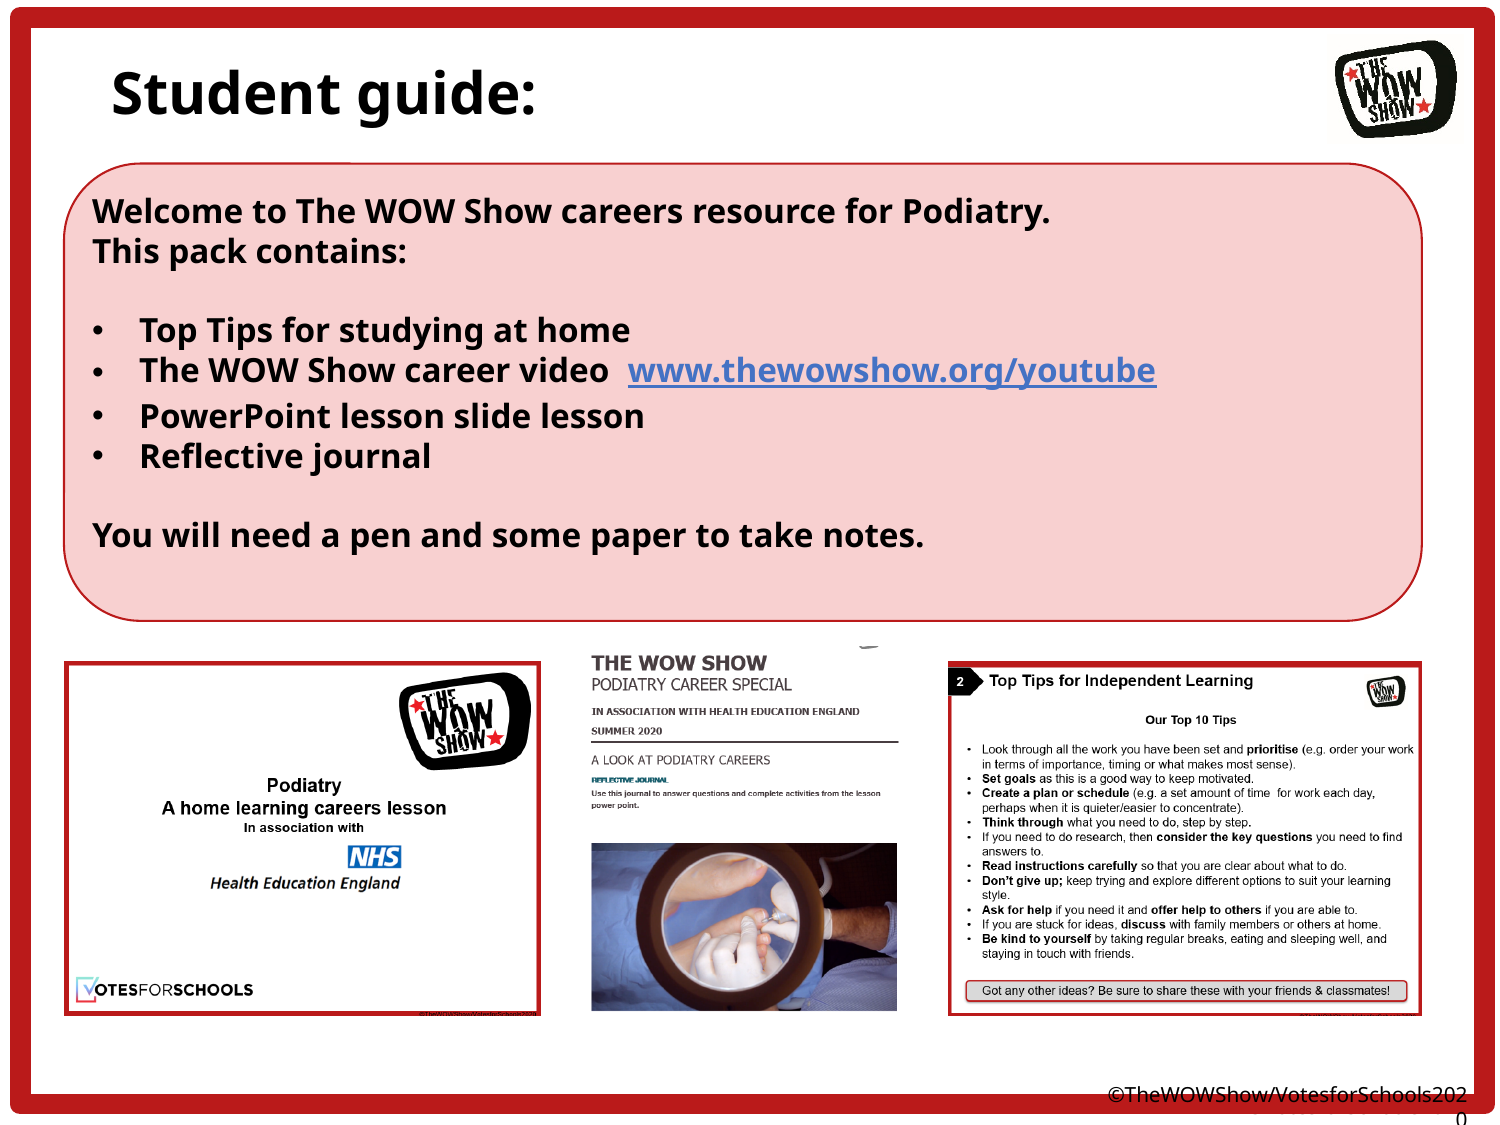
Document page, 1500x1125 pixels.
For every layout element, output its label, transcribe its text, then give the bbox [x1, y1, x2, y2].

text_box [20, 17, 1485, 1105]
picture [584, 646, 904, 1023]
text_box ©TheWOWShow/VotesforSchools2020 [1087, 1056, 1483, 1125]
picture [64, 661, 541, 1016]
picture [948, 661, 1422, 1016]
picture [1327, 34, 1464, 144]
